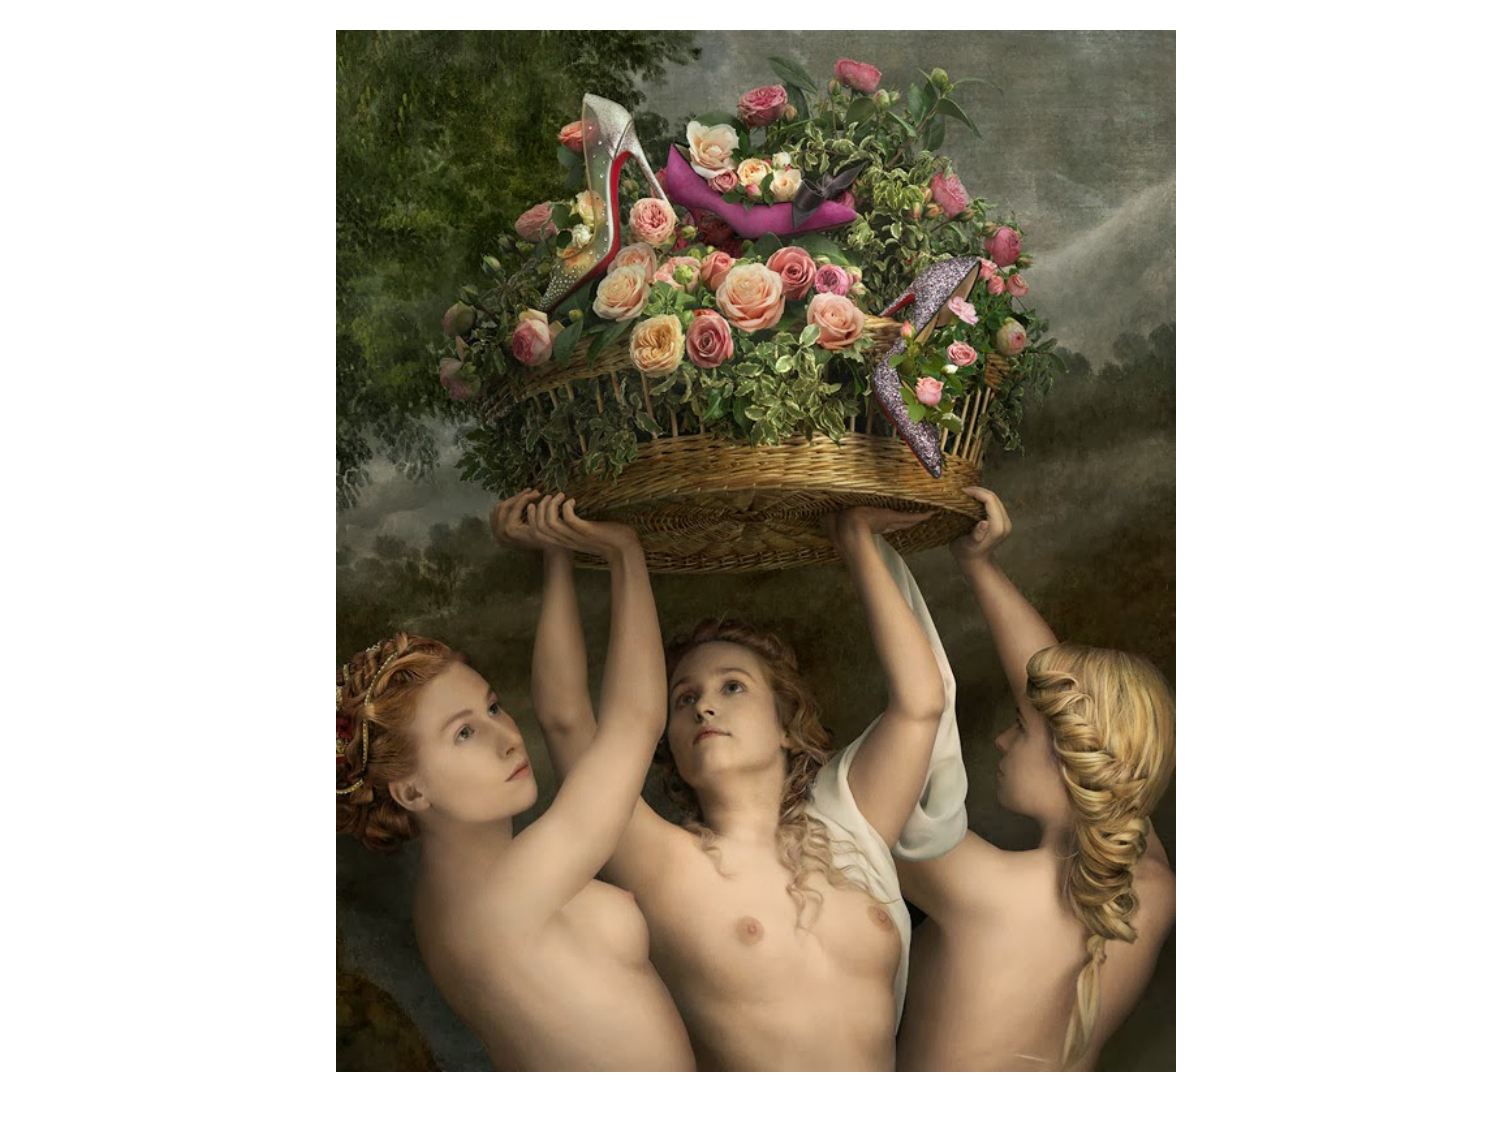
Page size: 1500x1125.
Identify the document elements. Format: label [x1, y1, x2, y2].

picture [336, 30, 1176, 1072]
